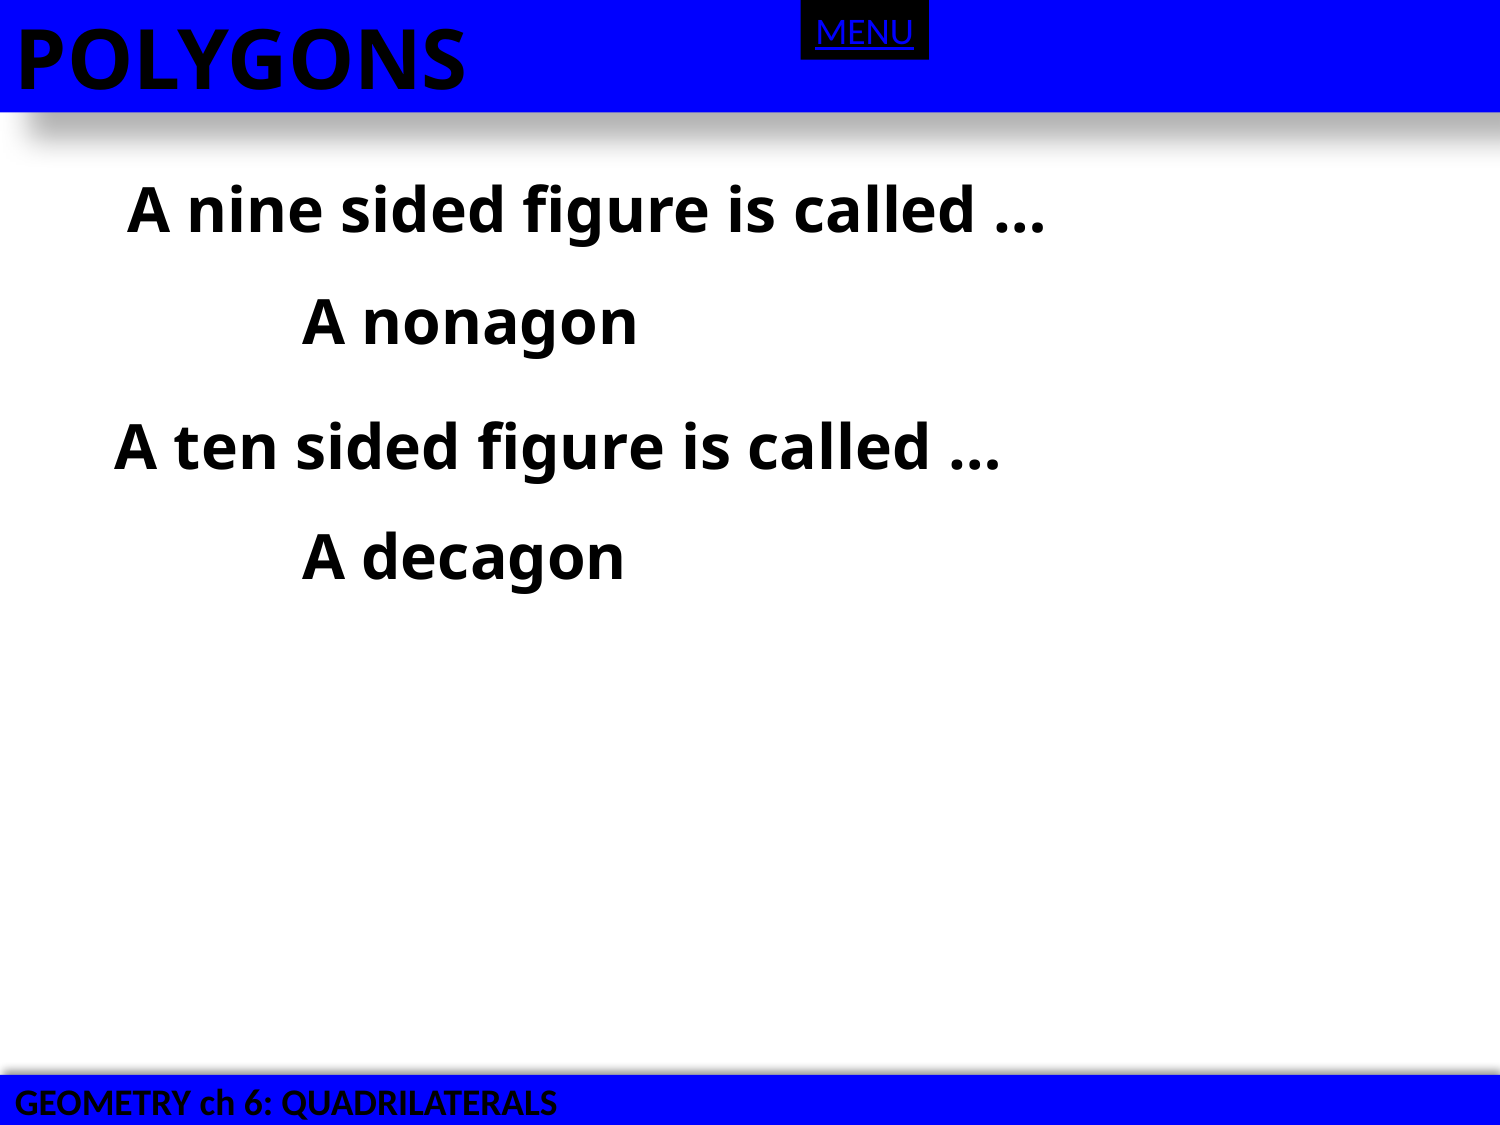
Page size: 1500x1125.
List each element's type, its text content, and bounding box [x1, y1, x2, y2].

text_box POLYGONS [0, 0, 1500, 114]
text_box A decagon [287, 509, 875, 600]
text_box GEOMETRY ch 6: QUADRILATERALS [0, 1073, 1500, 1125]
text_box A nine sided figure is called … [112, 162, 1463, 253]
text_box MENU [800, 0, 929, 60]
text_box A ten sided figure is called … [99, 399, 1450, 490]
text_box A nonagon [287, 275, 875, 365]
